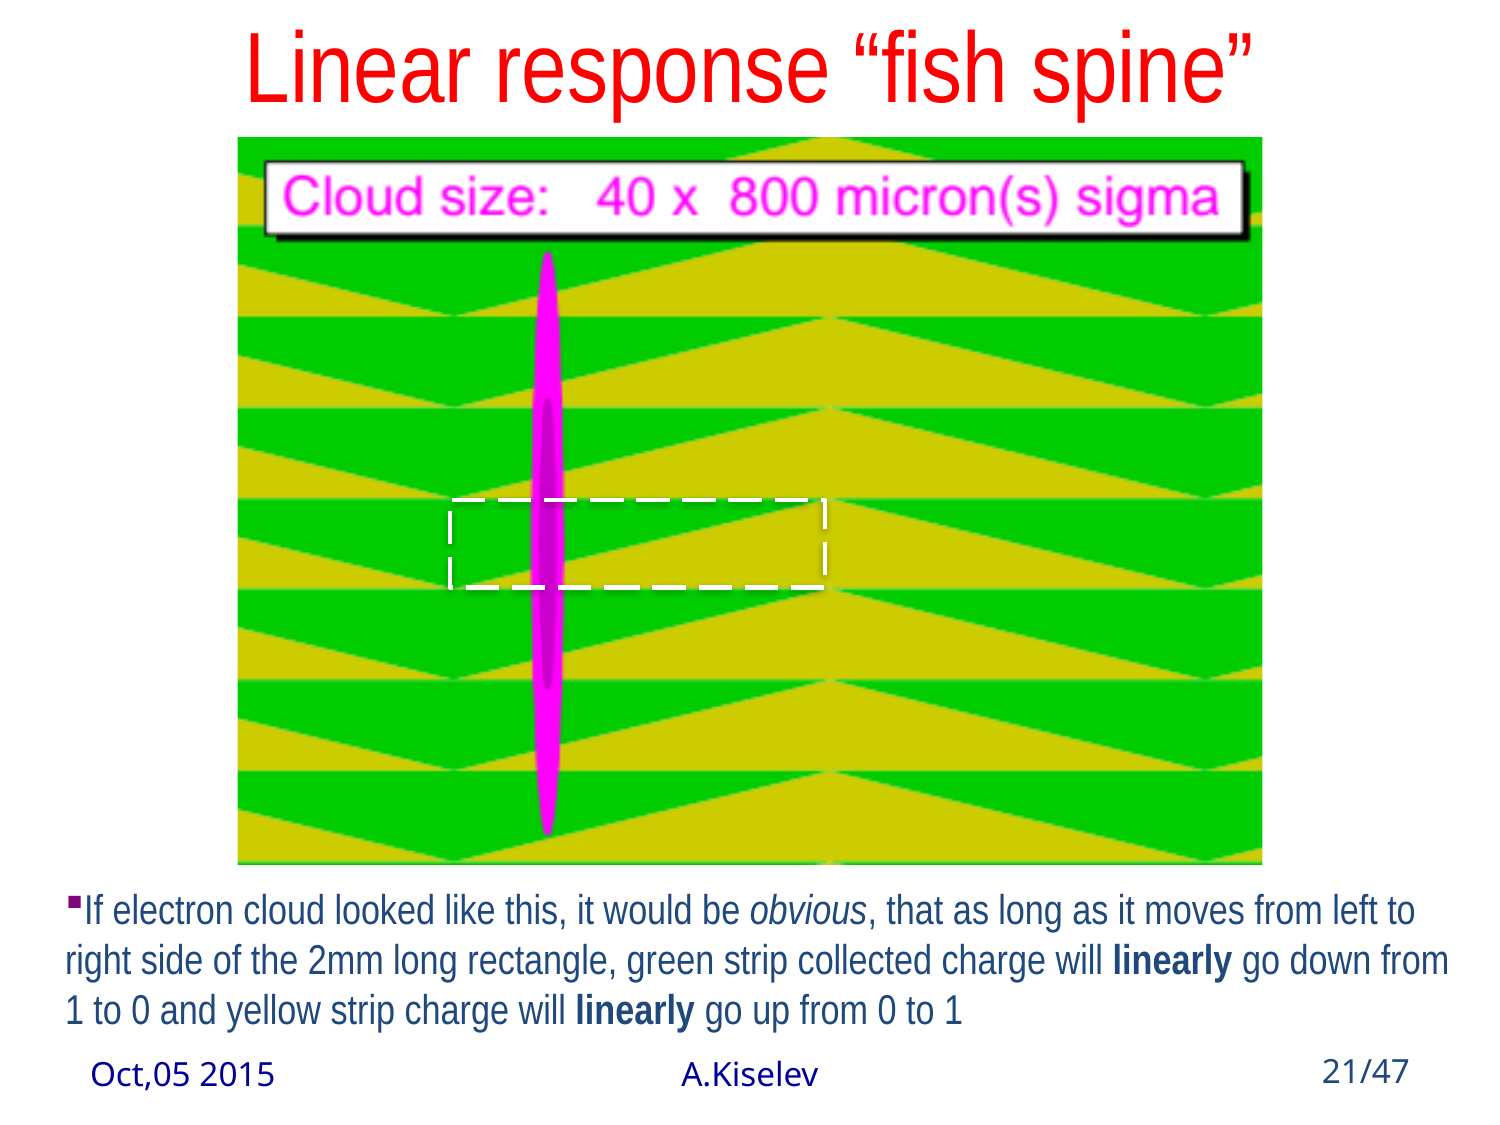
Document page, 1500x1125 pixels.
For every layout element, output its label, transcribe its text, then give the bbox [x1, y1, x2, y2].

text_box If electron cloud looked like this, it would be obvious, that as long as it moves from left to right side of the 2mm long rectangle, green strip collected charge will linearly go down from 1 to 0 and yellow strip charge will linearly go up from 0 to 1 [49, 874, 1475, 1038]
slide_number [75, 1042, 425, 1103]
picture [237, 137, 1263, 865]
slide_number 21/47 [1074, 1042, 1425, 1103]
footer A.Kiselev [512, 1042, 988, 1103]
text_box Linear response “fish spine” [0, 0, 1500, 125]
